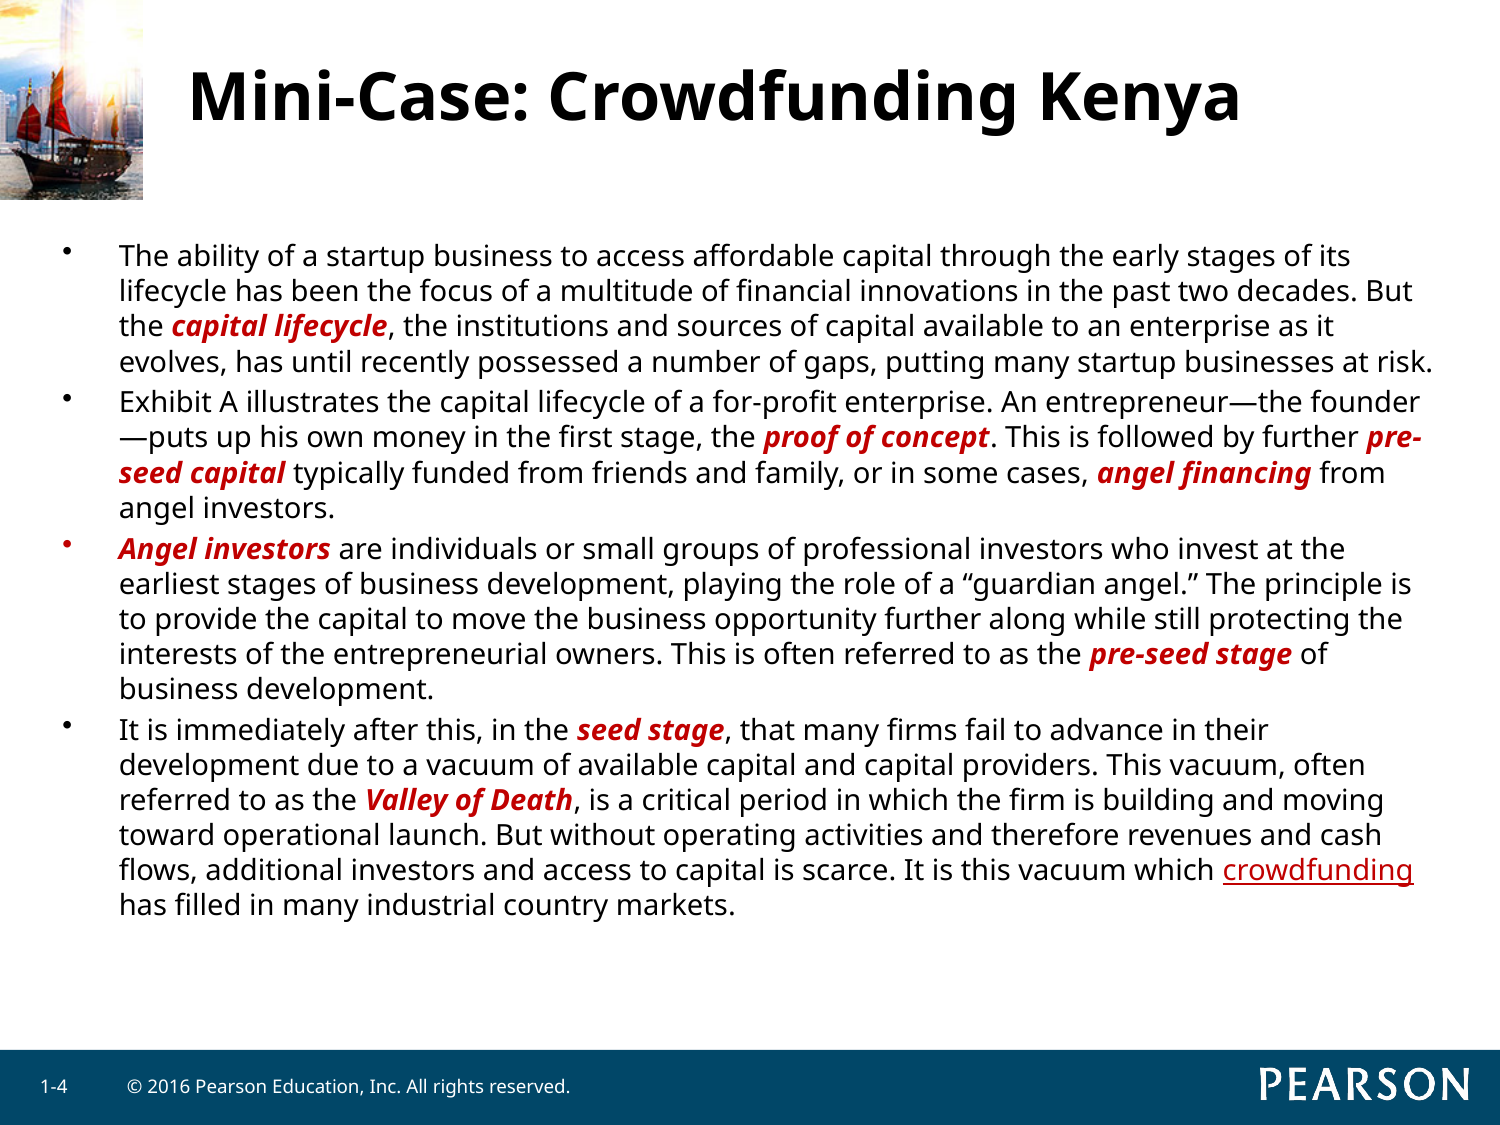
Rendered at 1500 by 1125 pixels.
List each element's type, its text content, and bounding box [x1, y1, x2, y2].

list The ability of a startup business to access affordable capital through the early stages of its lifecycle has been the focus of a multitude of financial innovations in the past two decades. But the capital lifecycle, the institutions and sources of capital available to an enterprise as it evolves, has until recently possessed a number of gaps, putting many startup businesses at risk. Exhibit A illustrates the capital lifecycle of a for-profit enterprise. An entrepreneur—the founder—puts up his own money in the first stage, the proof of concept. This is followed by further pre-seed capital typically funded from friends and family, or in some cases, angel financing from angel investors. Angel investors are individuals or small groups of professional investors who invest at the earliest stages of business development, playing the role of a “guardian angel.” The principle is to provide the capital to move the business opportunity further along while still protecting the interests of the entrepreneurial owners. This is often referred to as the pre-seed stage of business development. It is immediately after this, in the seed stage, that many firms fail to advance in their development due to a vacuum of available capital and capital providers. This vacuum, often referred to as the Valley of Death, is a critical period in which the firm is building and moving toward operational launch. But without operating activities and therefore revenues and cash flows, additional investors and access to capital is scarce. It is this vacuum which crowdfunding has filled in many industrial country markets. [62, 237, 1438, 1000]
picture [0, 0, 143, 200]
title Mini-Case: Crowdfunding Kenya [187, 0, 1450, 188]
